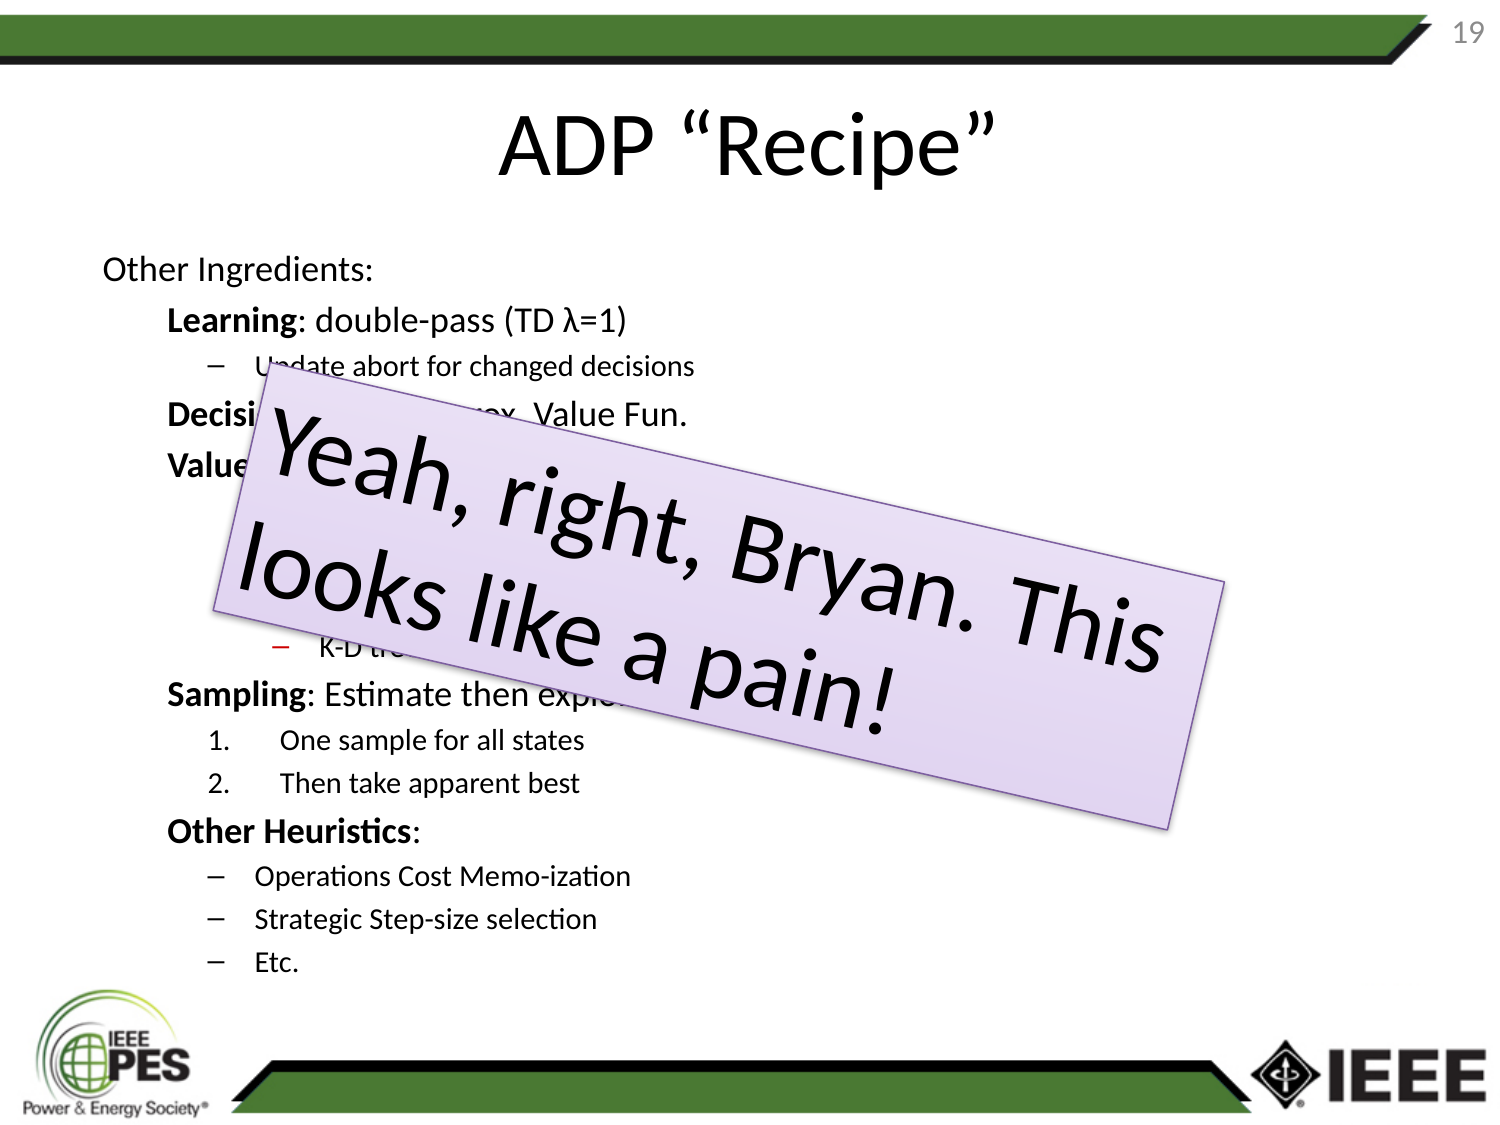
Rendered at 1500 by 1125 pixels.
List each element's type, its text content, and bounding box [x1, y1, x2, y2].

text_box Yeah, right, Bryan. This looks like a pain! [212, 361, 1226, 831]
picture [0, 0, 1500, 1125]
slide_number 19 [1149, 0, 1500, 60]
title ADP “Recipe” [74, 44, 1426, 233]
list Other Ingredients: Learning: double-pass (TD λ=1) Update abort for changed decisions Decision Policy: Approx. Value Fun. Value Function: Post Decision Approximation: Local Regression Arbitrary multi-dimensional surface Learn from neighbors K-D tree for neighbors Sampling: Estimate then exploit One sample for all states Then take apparent best Other Heuristics: Operations Cost Memo-ization Strategic Step-size selection Etc. [87, 237, 1401, 988]
